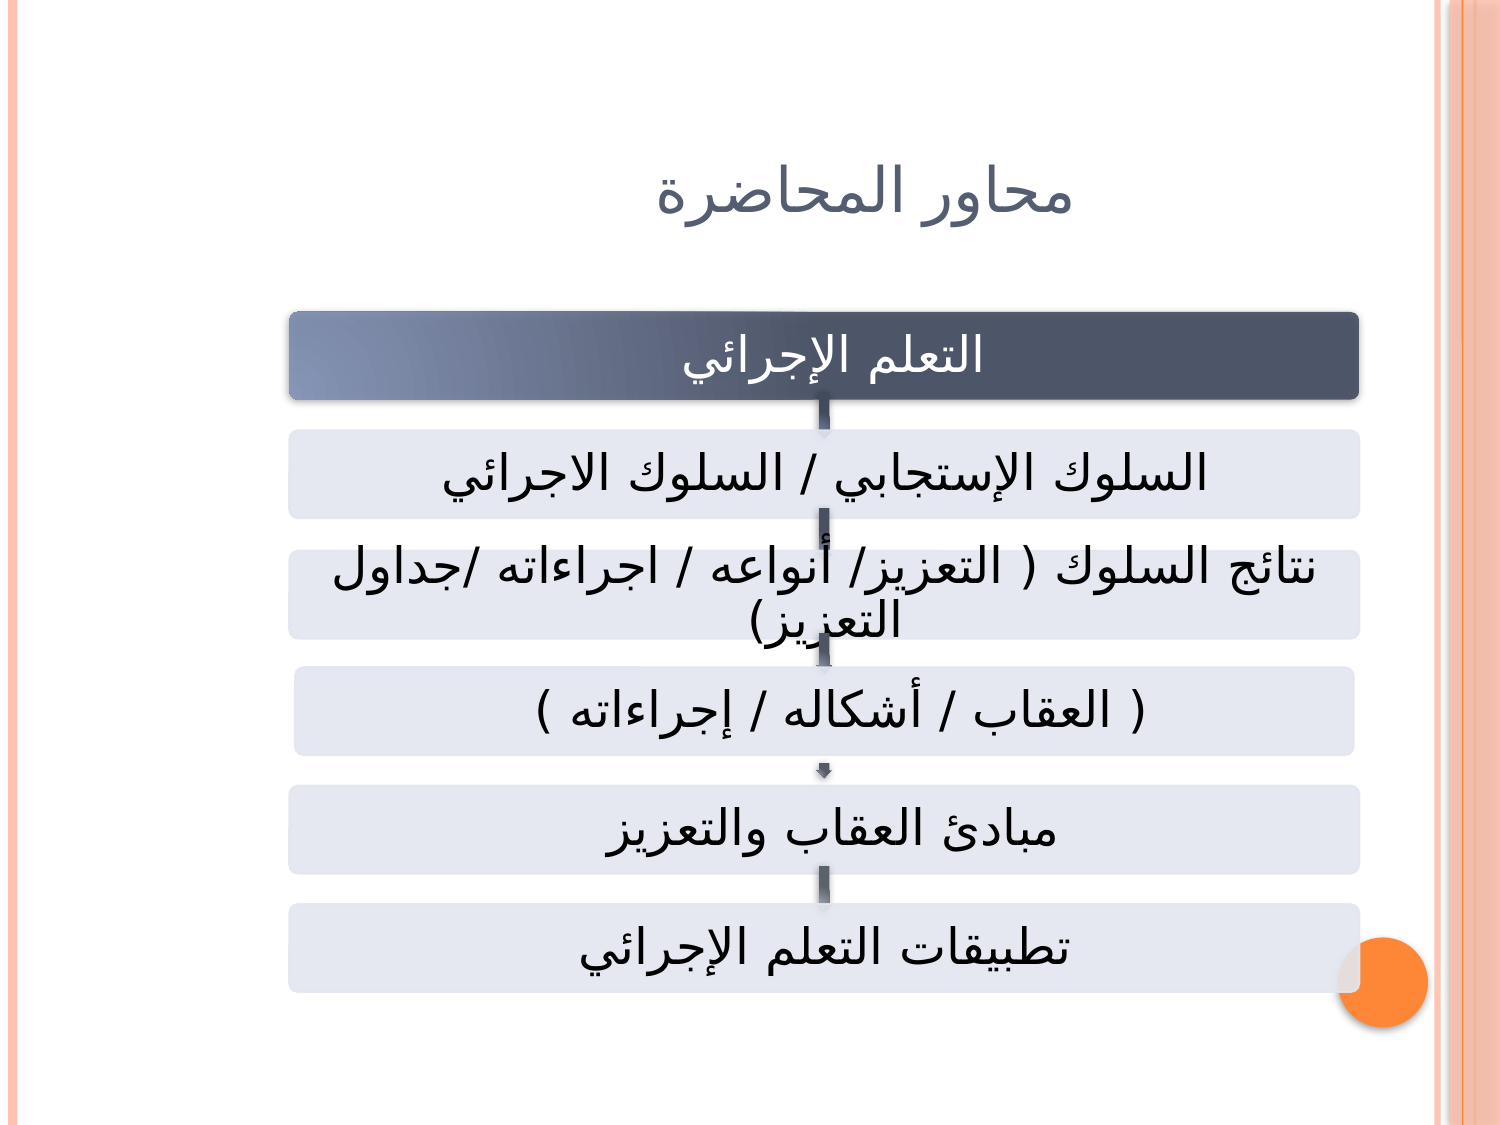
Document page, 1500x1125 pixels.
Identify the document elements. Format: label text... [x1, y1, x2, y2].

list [288, 266, 1360, 1038]
title محاور المحاضرة [513, 45, 1235, 233]
